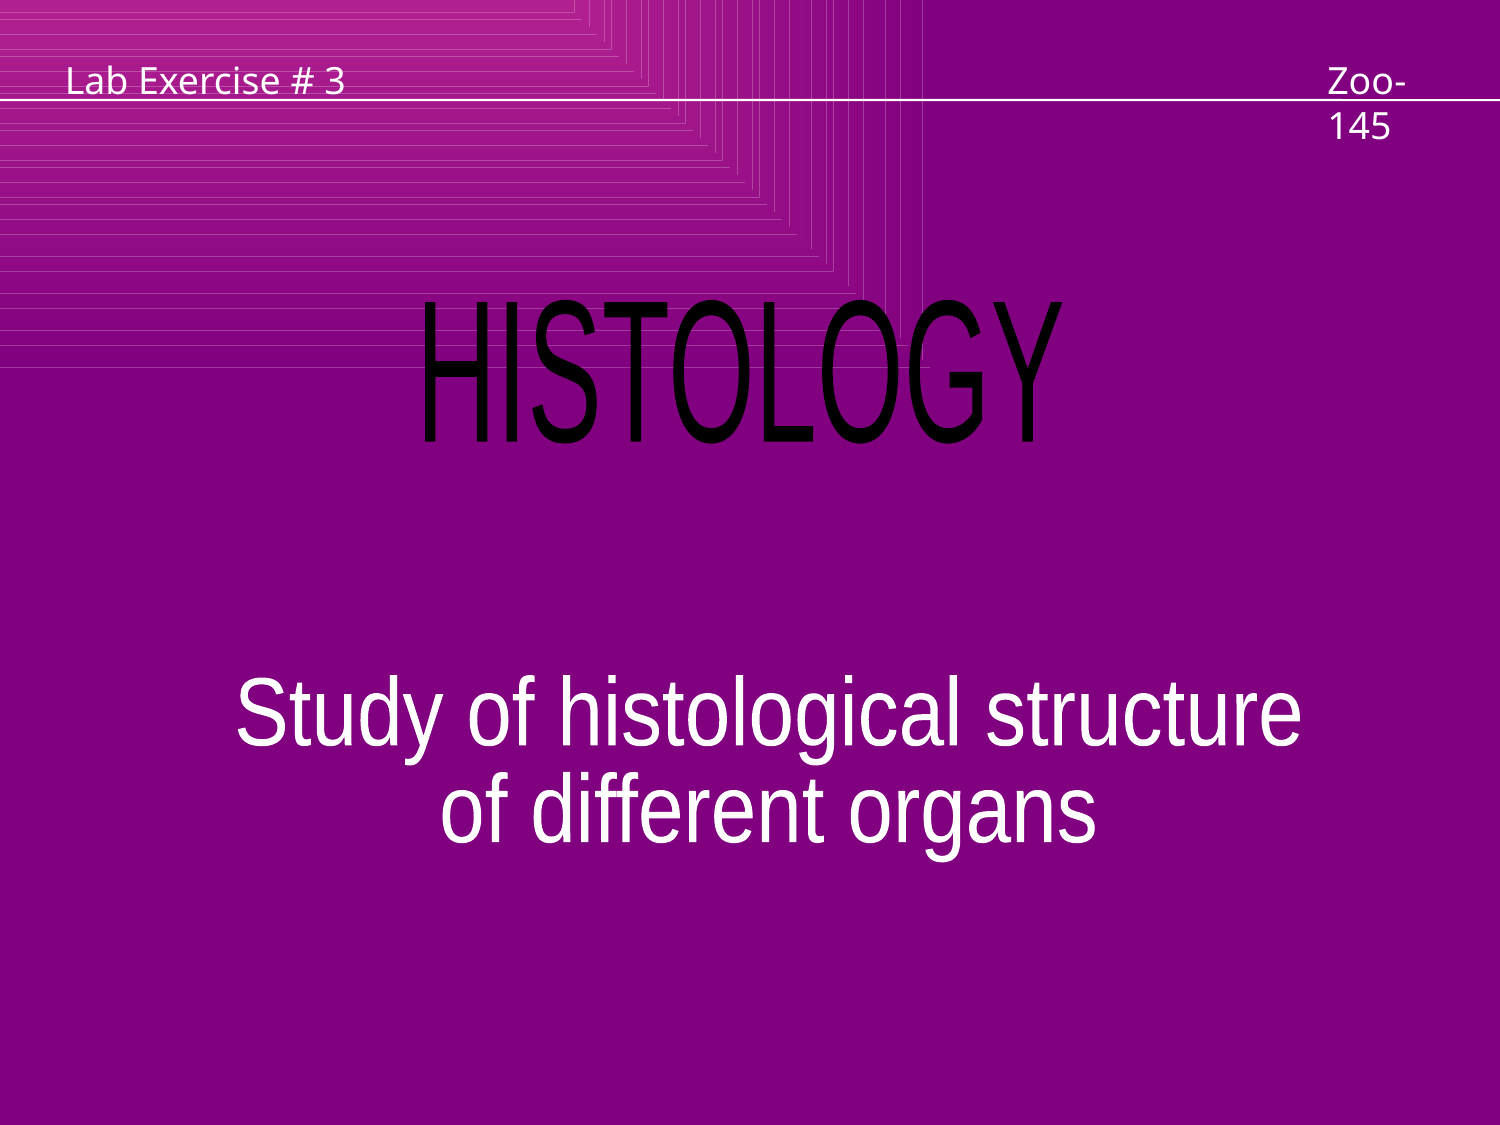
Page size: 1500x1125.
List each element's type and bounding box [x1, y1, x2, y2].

text_box [0, 49, 1500, 111]
